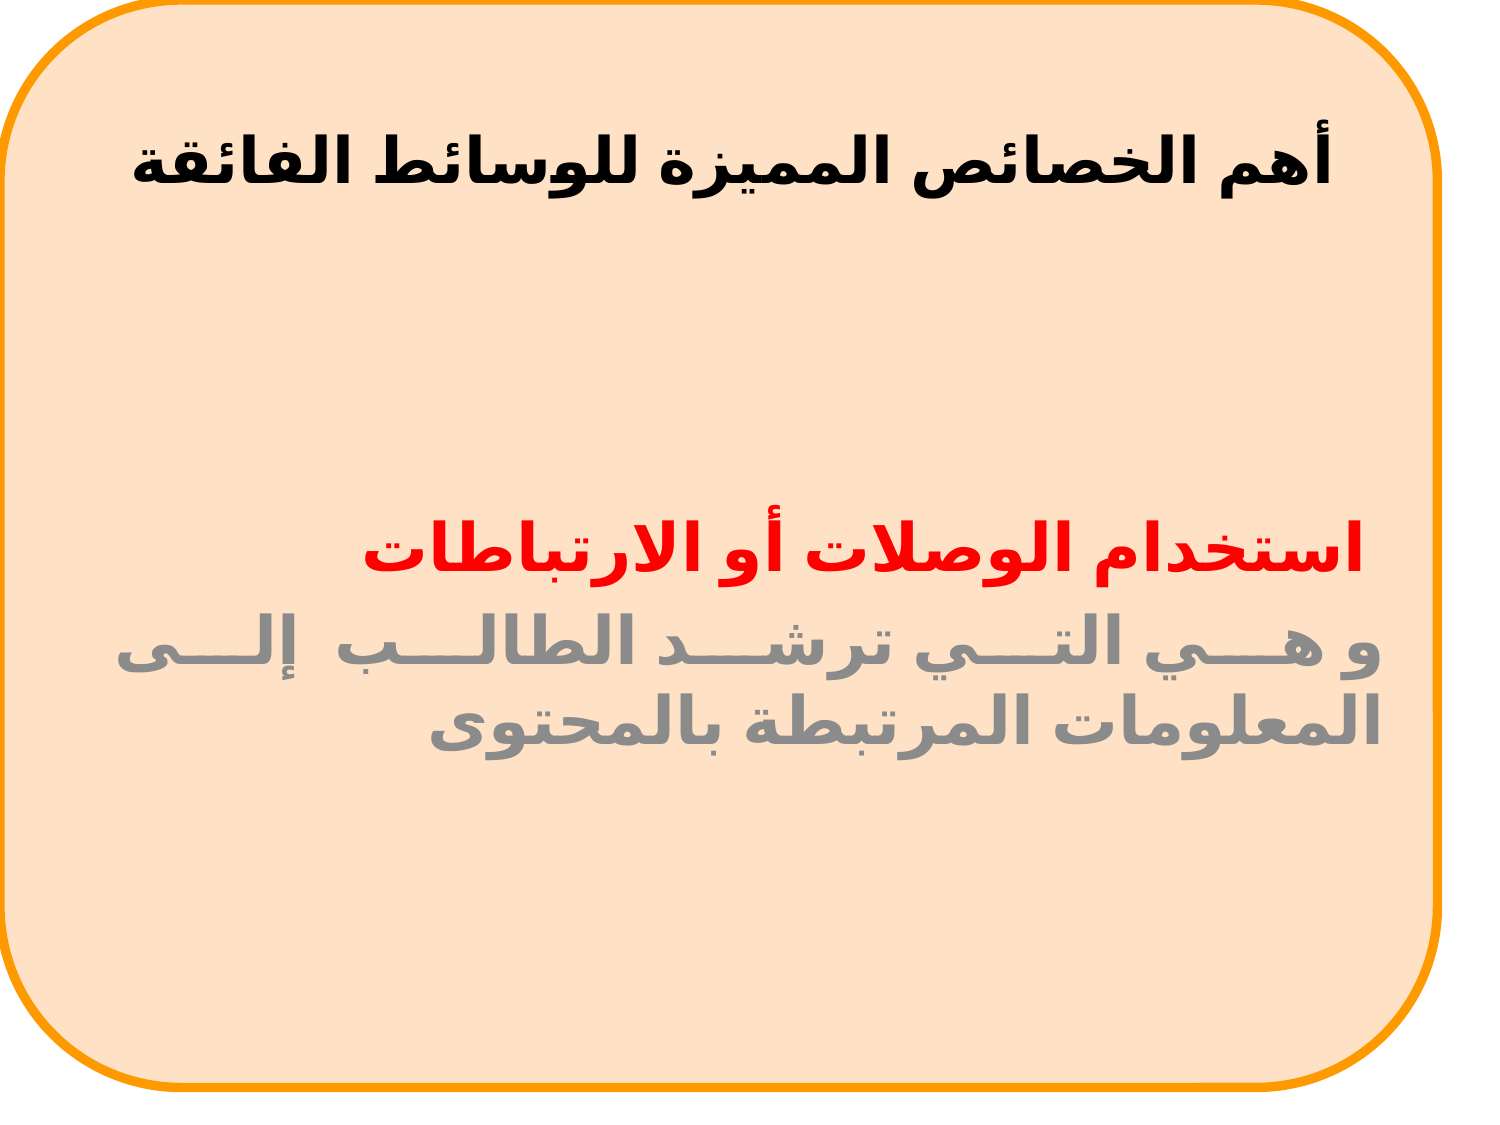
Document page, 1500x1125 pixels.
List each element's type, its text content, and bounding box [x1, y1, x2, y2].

subtitle استخدام الوصلات أو الارتباطات و هي التي ترشد الطالب إلى المعلومات المرتبطة بالمحتوى [99, 275, 1400, 988]
title أهم الخصائص المميزة للوسائط الفائقة [75, 75, 1350, 241]
text_box [0, 0, 1438, 1088]
